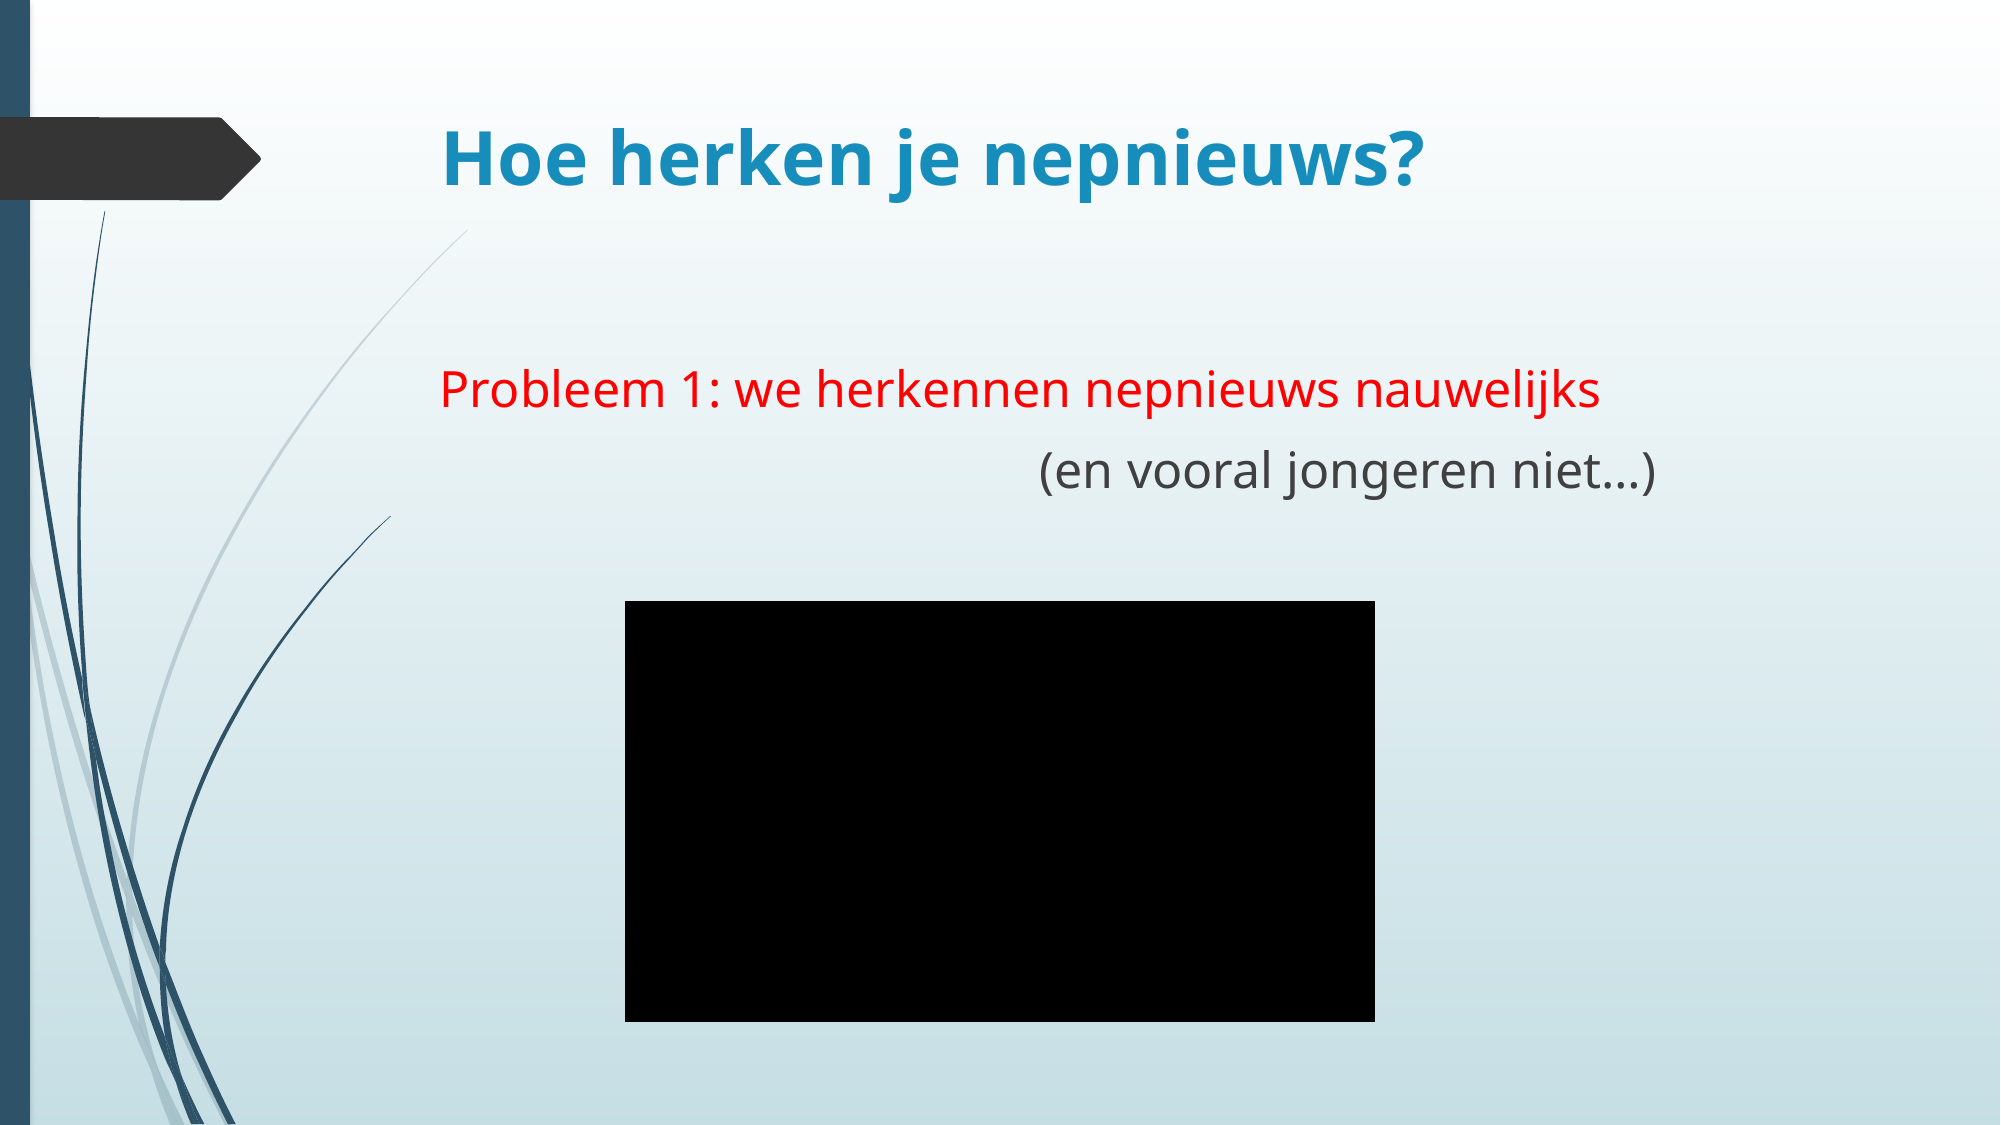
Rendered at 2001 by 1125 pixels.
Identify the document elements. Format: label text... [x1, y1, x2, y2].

title Hoe herken je nepnieuws? [425, 102, 1888, 313]
list Probleem 1: we herkennen nepnieuws nauwelijks (en vooral jongeren niet…) [424, 350, 1888, 970]
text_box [624, 600, 1376, 1023]
